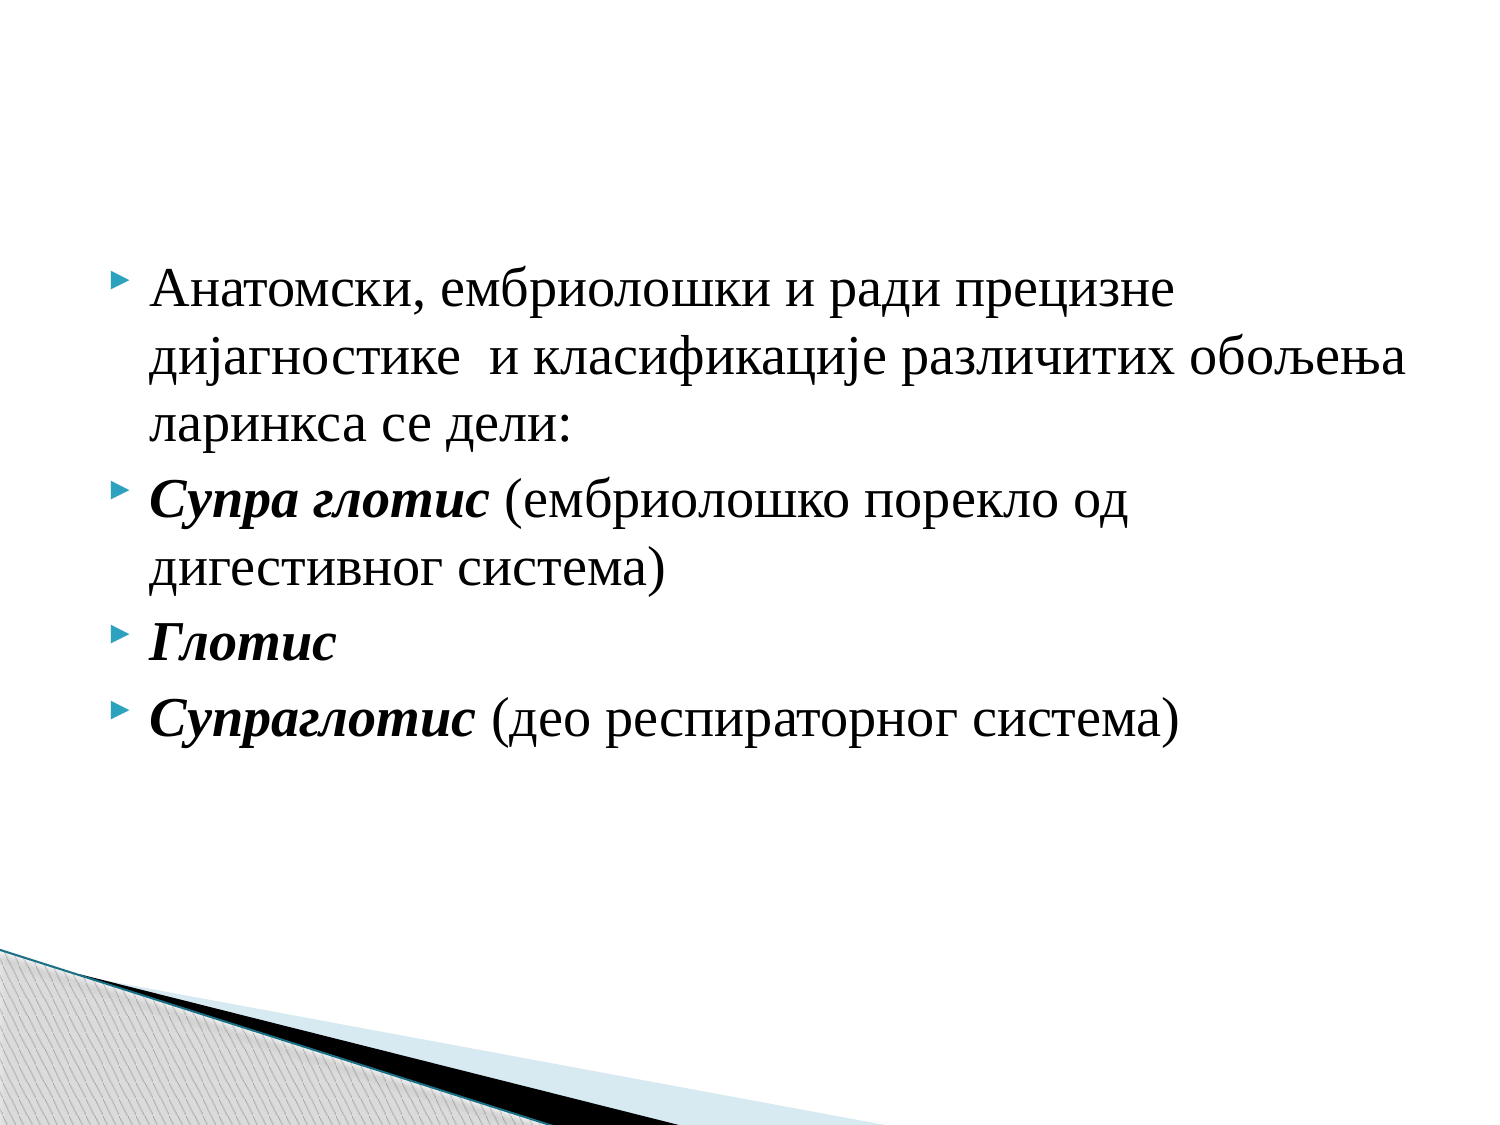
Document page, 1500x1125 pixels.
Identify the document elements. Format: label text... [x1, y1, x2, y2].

list Анатомски, ембриолошки и ради прецизне дијагностике и класификације различитих обољења ларинкса се дели: Супра глотис (ембриолошко порекло од дигестивног система) Глотис Супраглотис (део респираторног система) [75, 243, 1425, 986]
